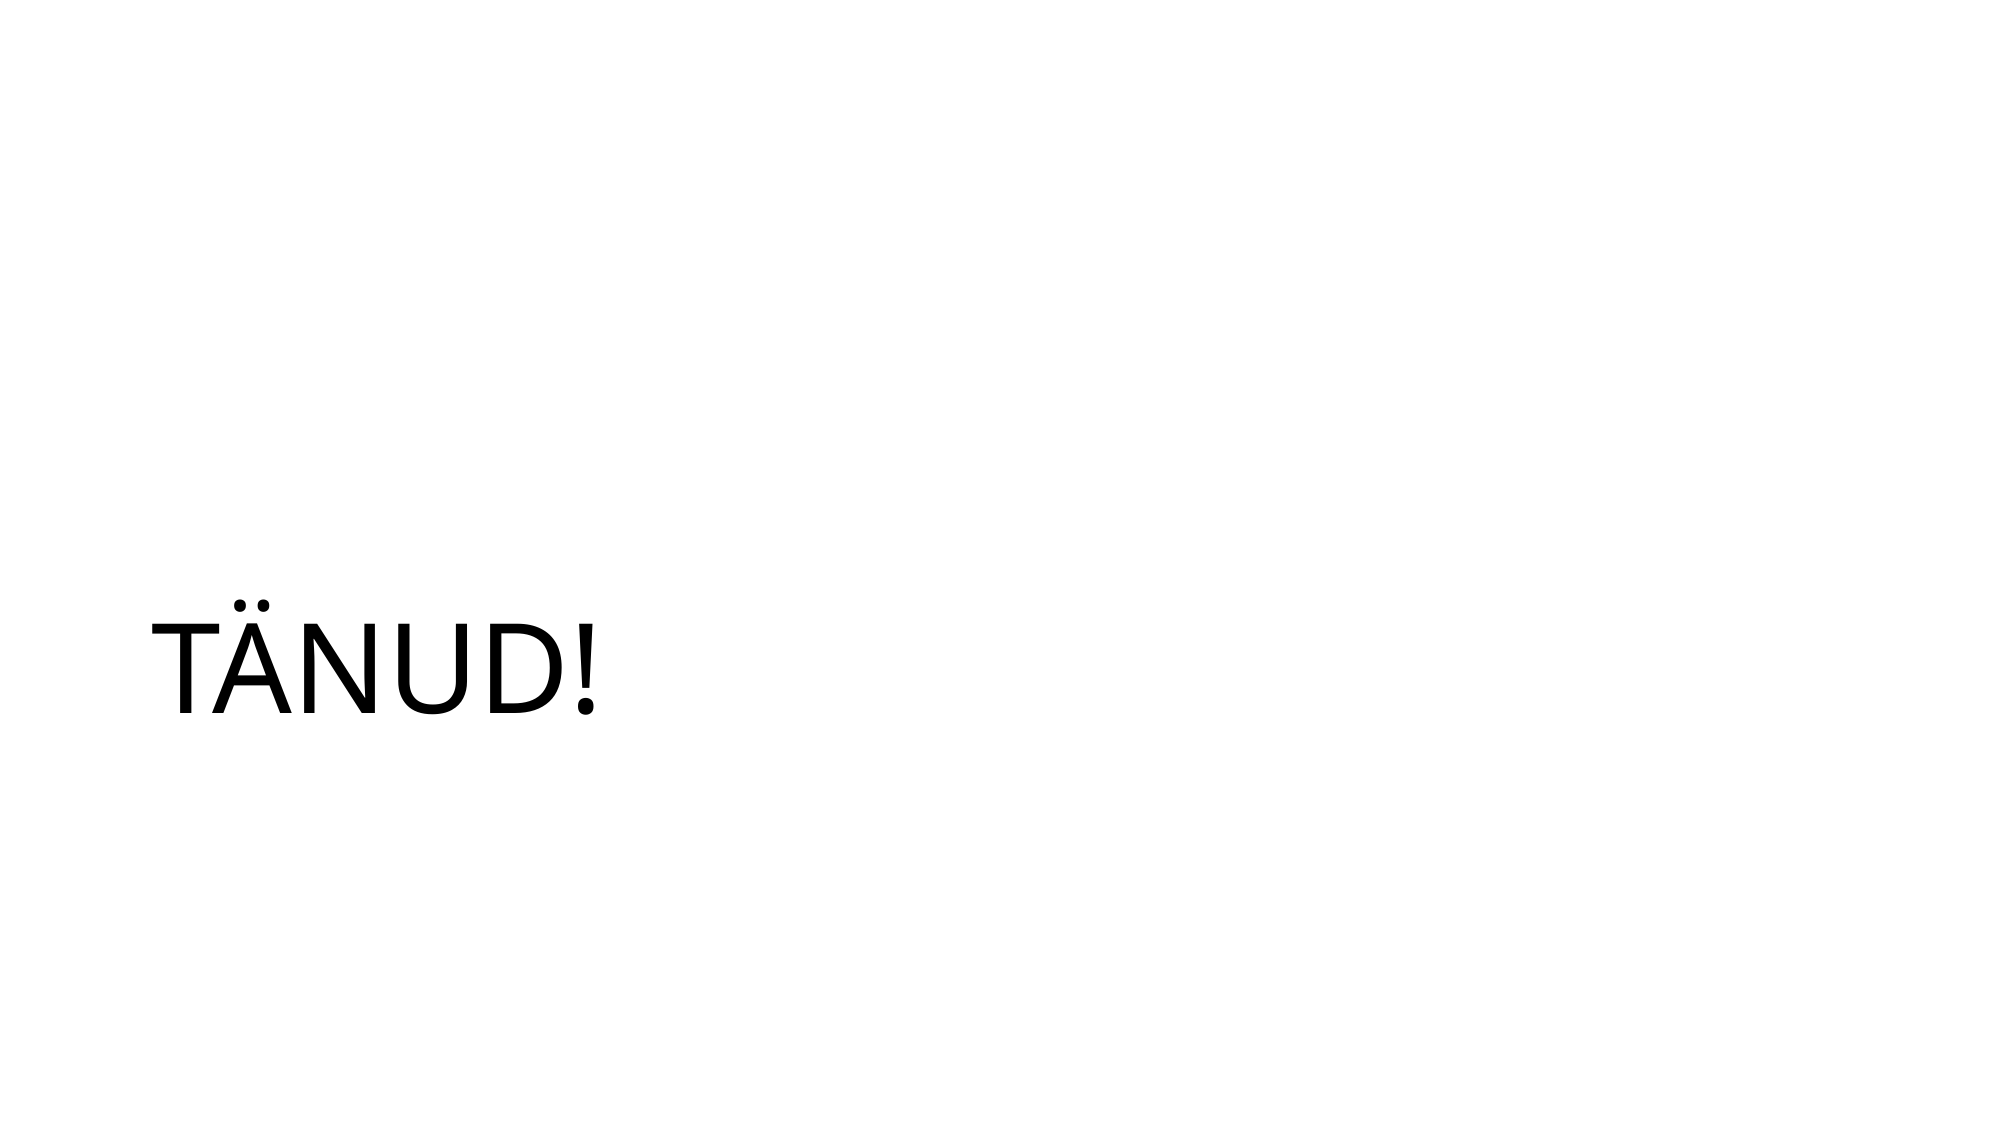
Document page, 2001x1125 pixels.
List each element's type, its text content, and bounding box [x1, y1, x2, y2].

title TÄNUD! [136, 280, 1862, 749]
